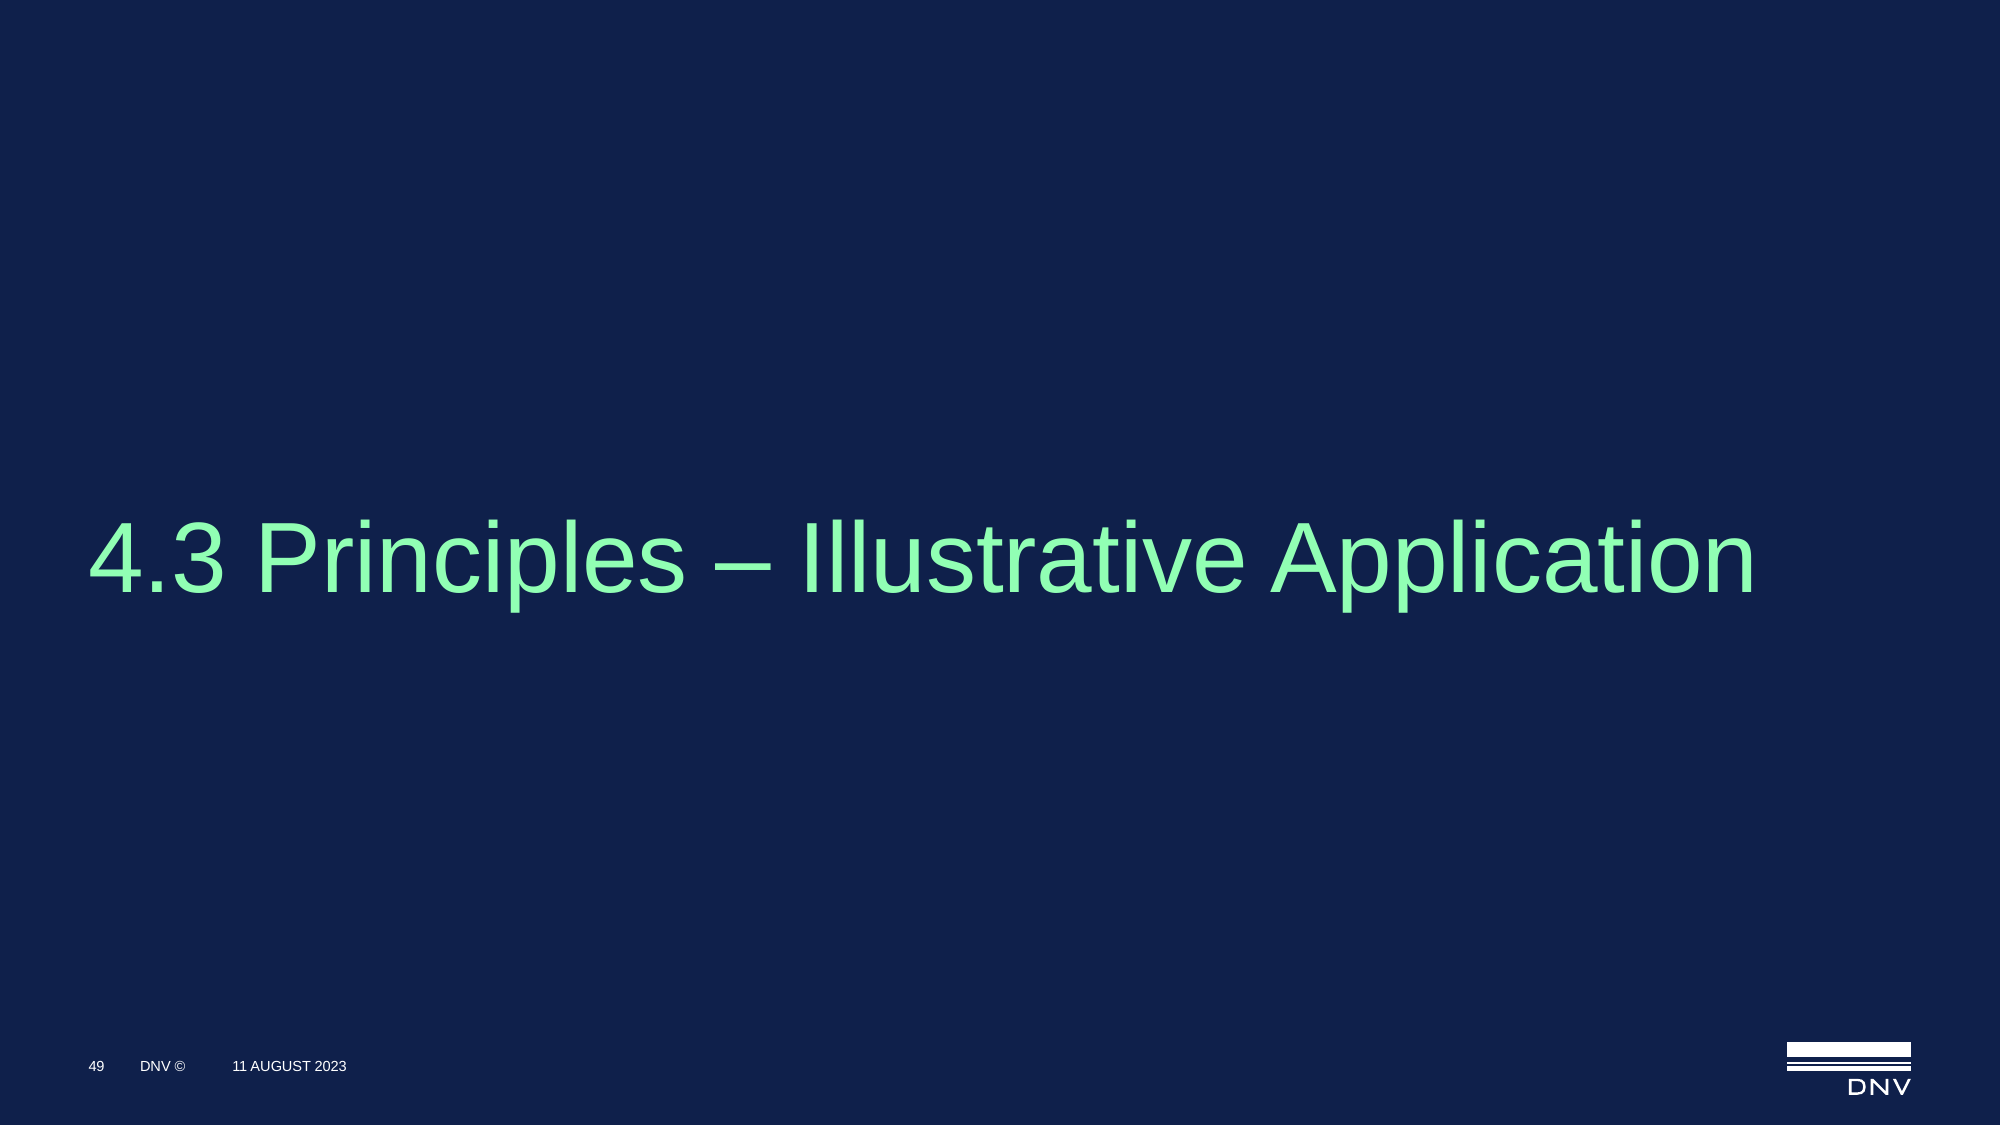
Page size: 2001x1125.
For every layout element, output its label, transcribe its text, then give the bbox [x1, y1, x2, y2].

title 4.3 Principles – Illustrative Application [88, 252, 1810, 873]
slide_number 49 [88, 1056, 133, 1082]
